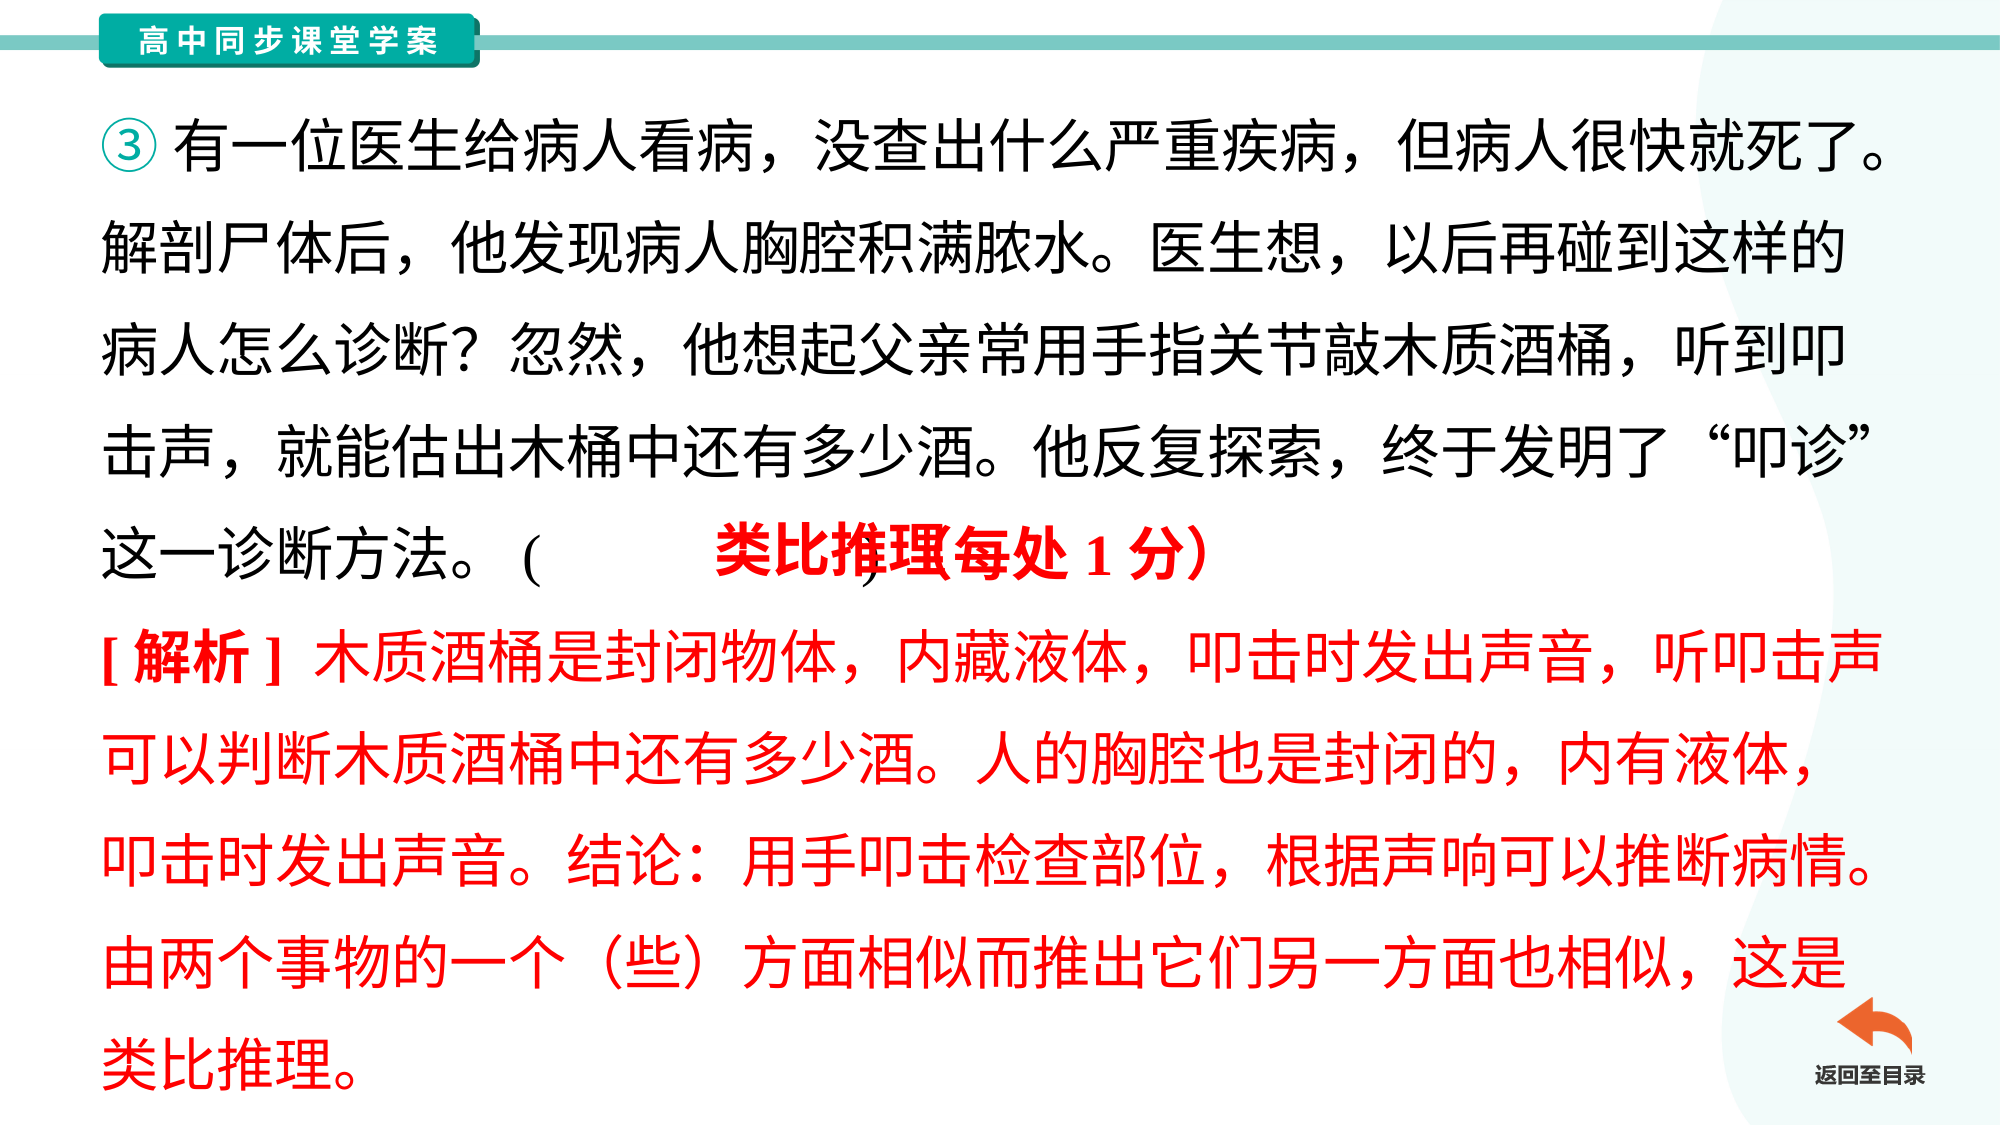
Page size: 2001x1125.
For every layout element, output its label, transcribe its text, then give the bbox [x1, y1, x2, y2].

picture [0, 0, 2000, 1125]
text_box [解析] 木质酒桶是封闭物体，内藏液体，叩击时发出声音，听叩击声 可以判断木质酒桶中还有多少酒。人的胸腔也是封闭的，内有液体， 叩击时发出声音。结论：用手叩击检查部位，根据声响可以推断病情。 由两个事物的一个（些）方面相似而推出它们另一方面也相似，这是 类比推理。 [100, 588, 1899, 1099]
text_box 类比推理 [531, 487, 1131, 583]
text_box ③有一位医生给病人看病，没查出什么严重疾病，但病人很快就死了。 解剖尸体后，他发现病人胸腔积满脓水。医生想，以后再碰到这样的 病人怎么诊断？忽然，他想起父亲常用手指关节敲木质酒桶，听到叩 击声，就能估出木桶中还有多少酒。他反复探索，终于发明了“叩诊” 这一诊断方法。( )（每处1分） [100, 76, 1899, 588]
